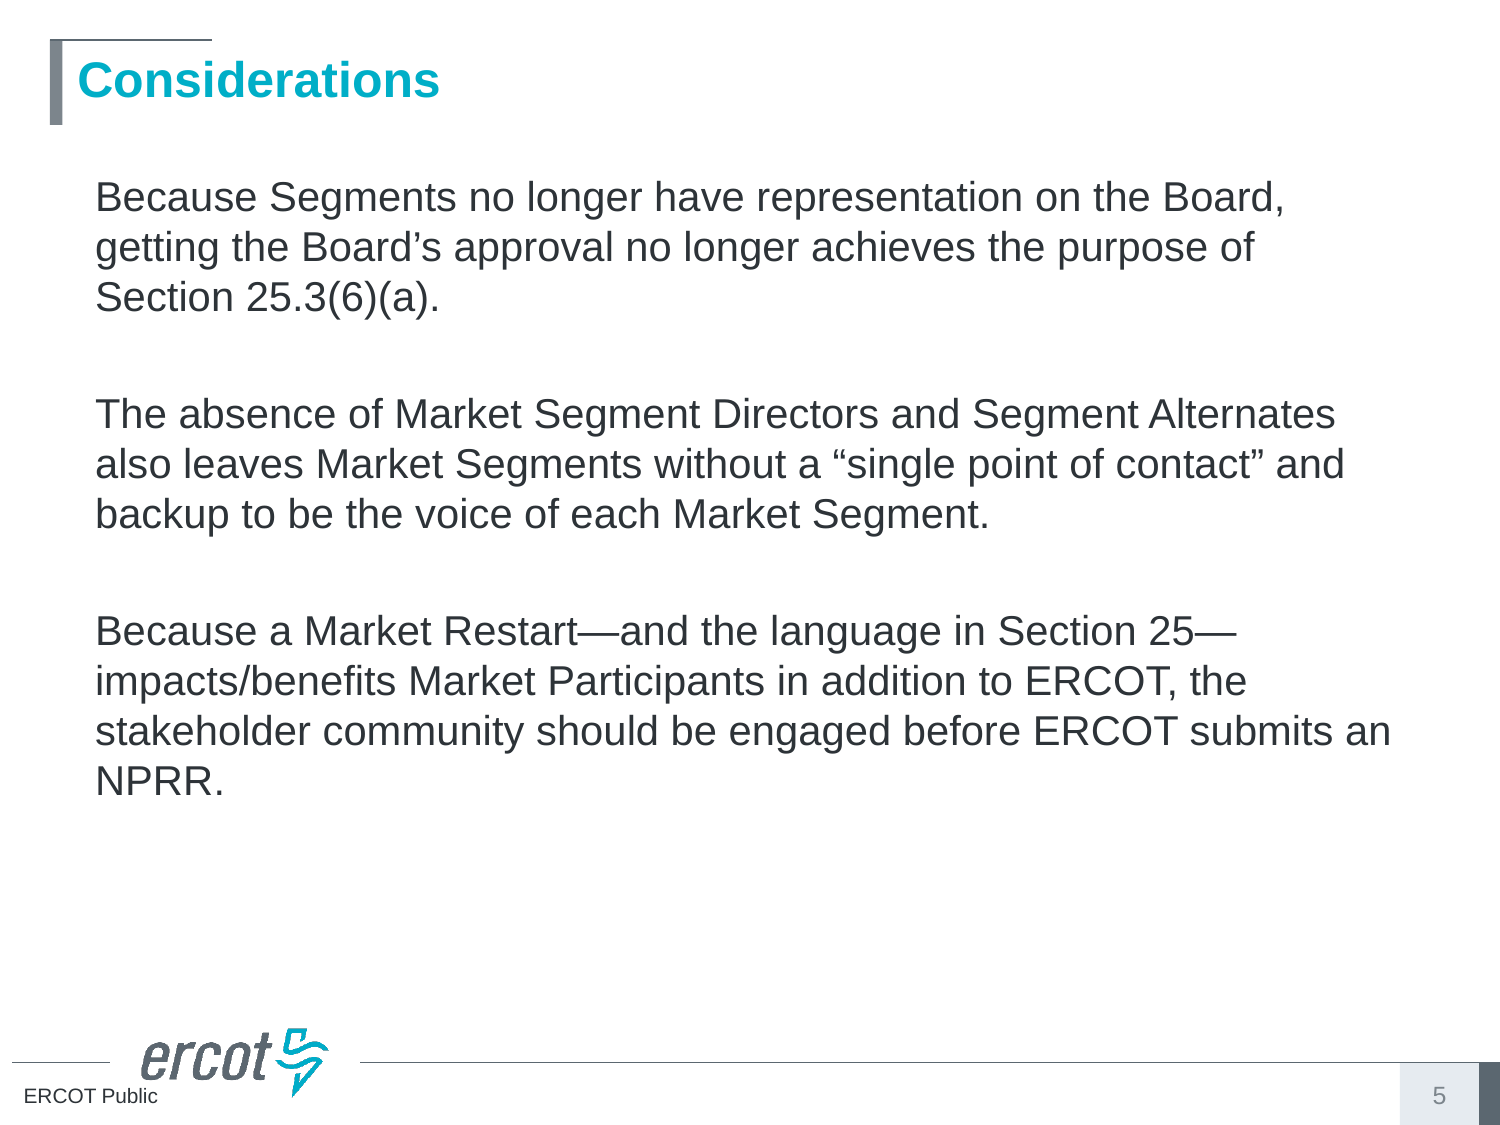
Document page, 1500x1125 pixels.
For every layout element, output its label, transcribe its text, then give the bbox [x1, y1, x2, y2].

list Because Segments no longer have representation on the Board, getting the Board’s approval no longer achieves the purpose of Section 25.3(6)(a). The absence of Market Segment Directors and Segment Alternates also leaves Market Segments without a “single point of contact” and backup to be the voice of each Market Segment. Because a Market Restart—and the language in Section 25—impacts/benefits Market Participants in addition to ERCOT, the stakeholder community should be engaged before ERCOT submits an NPRR. [50, 125, 1450, 1000]
title Considerations [62, 39, 1450, 125]
slide_number 5 [1400, 1076, 1480, 1113]
picture [137, 1024, 332, 1100]
